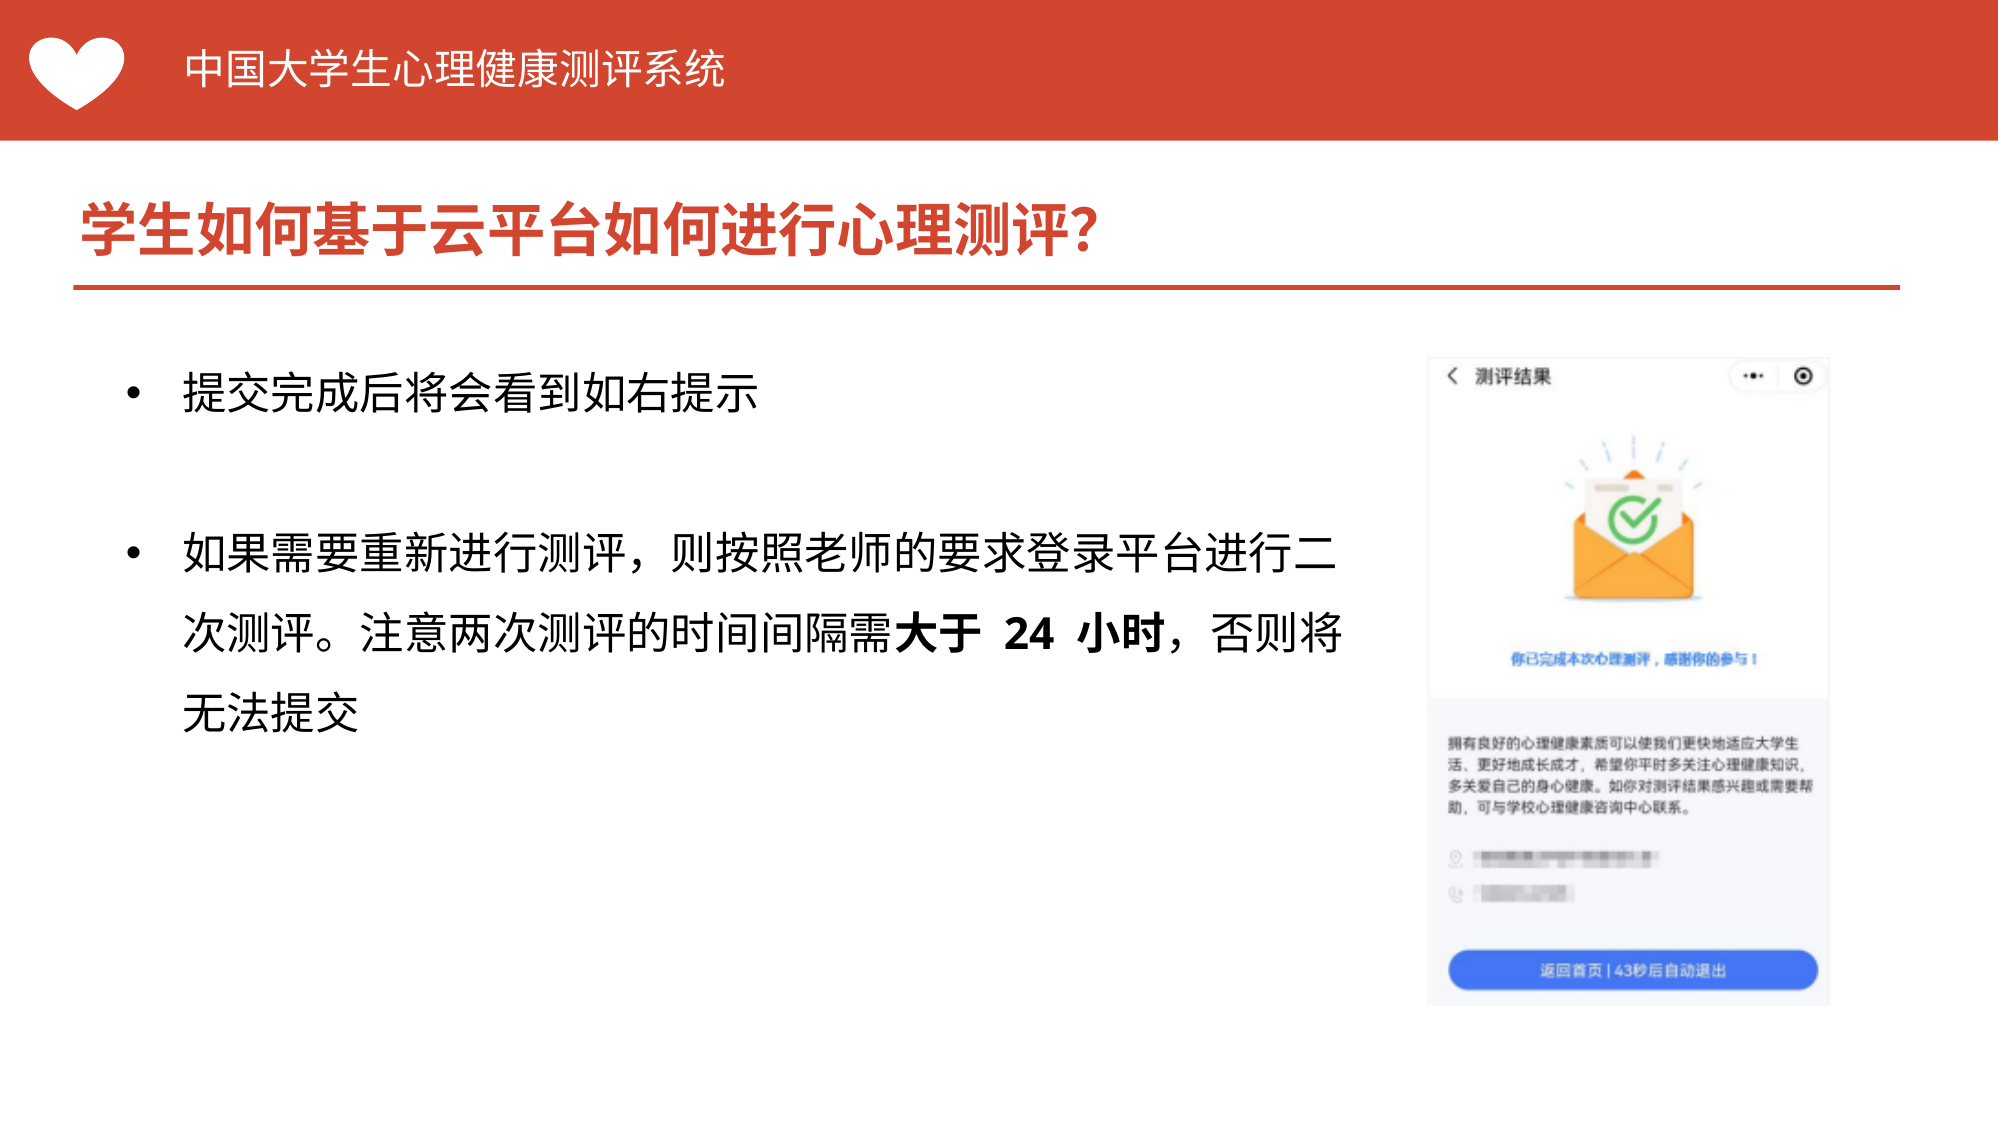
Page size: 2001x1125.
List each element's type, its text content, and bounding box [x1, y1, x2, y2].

text_box 学生如何基于云平台如何进行心理测评？ [72, 151, 1666, 271]
text_box [0, 0, 1998, 141]
text_box 中国大学生心理健康测评系统 [168, 35, 742, 101]
picture [1425, 357, 1837, 1006]
text_box [29, 37, 125, 111]
text_box 提交完成后将会看到如右提示 如果需要重新进行测评，则按照老师的要求登录平台进行二次测评。注意两次测评的时间间隔需大于 24 小时，否则将无法提交 [87, 331, 1363, 746]
